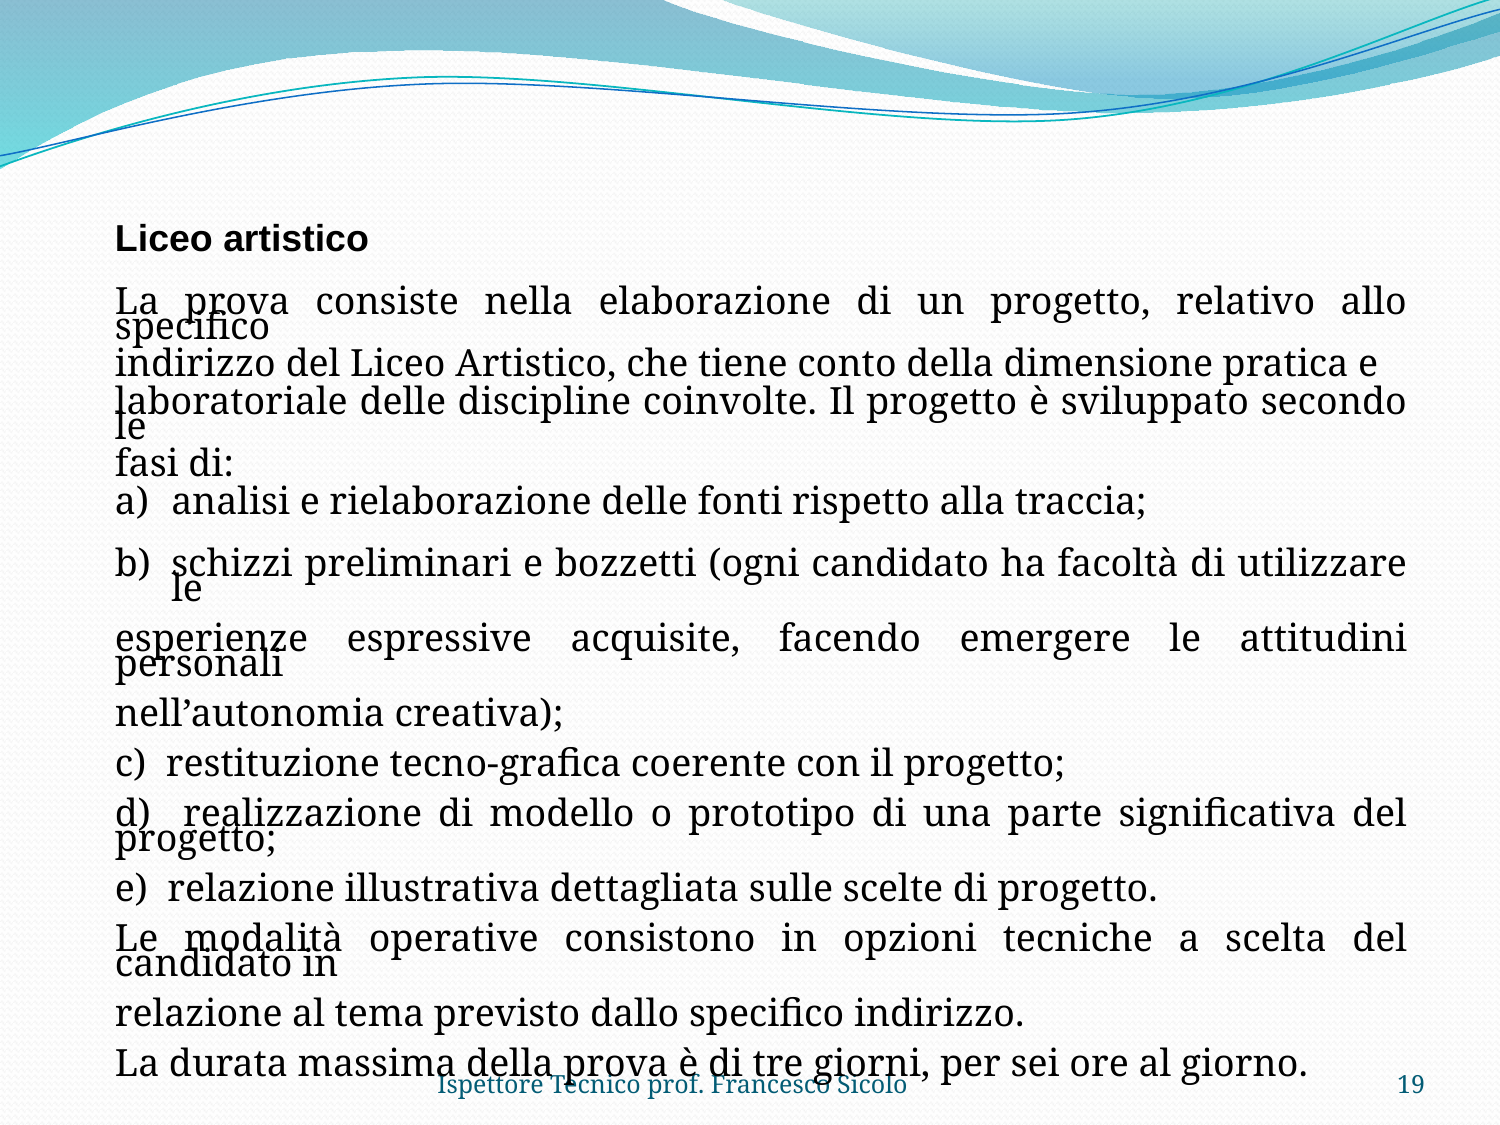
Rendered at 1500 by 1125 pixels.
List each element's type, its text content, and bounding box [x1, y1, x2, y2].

footer Ispettore Tecnico prof. Francesco Sicolo [437, 1042, 988, 1103]
slide_number 19 [1299, 1042, 1425, 1103]
text_box Liceo artistico La prova consiste nella elaborazione di un progetto, relativo allo specifico indirizzo del Liceo Artistico, che tiene conto della dimensione pratica e laboratoriale delle discipline coinvolte. Il progetto è sviluppato secondo le fasi di: analisi e rielaborazione delle fonti rispetto alla traccia; schizzi preliminari e bozzetti (ogni candidato ha facoltà di utilizzare le esperienze espressive acquisite, facendo emergere le attitudini personali nell’autonomia creativa); c) restituzione tecno-grafica coerente con il progetto; d) realizzazione di modello o prototipo di una parte significativa del progetto; e) relazione illustrativa dettagliata sulle scelte di progetto. Le modalità operative consistono in opzioni tecniche a scelta del candidato in relazione al tema previsto dallo specifico indirizzo. La durata massima della prova è di tre giorni, per sei ore al giorno. [100, 226, 1424, 1092]
